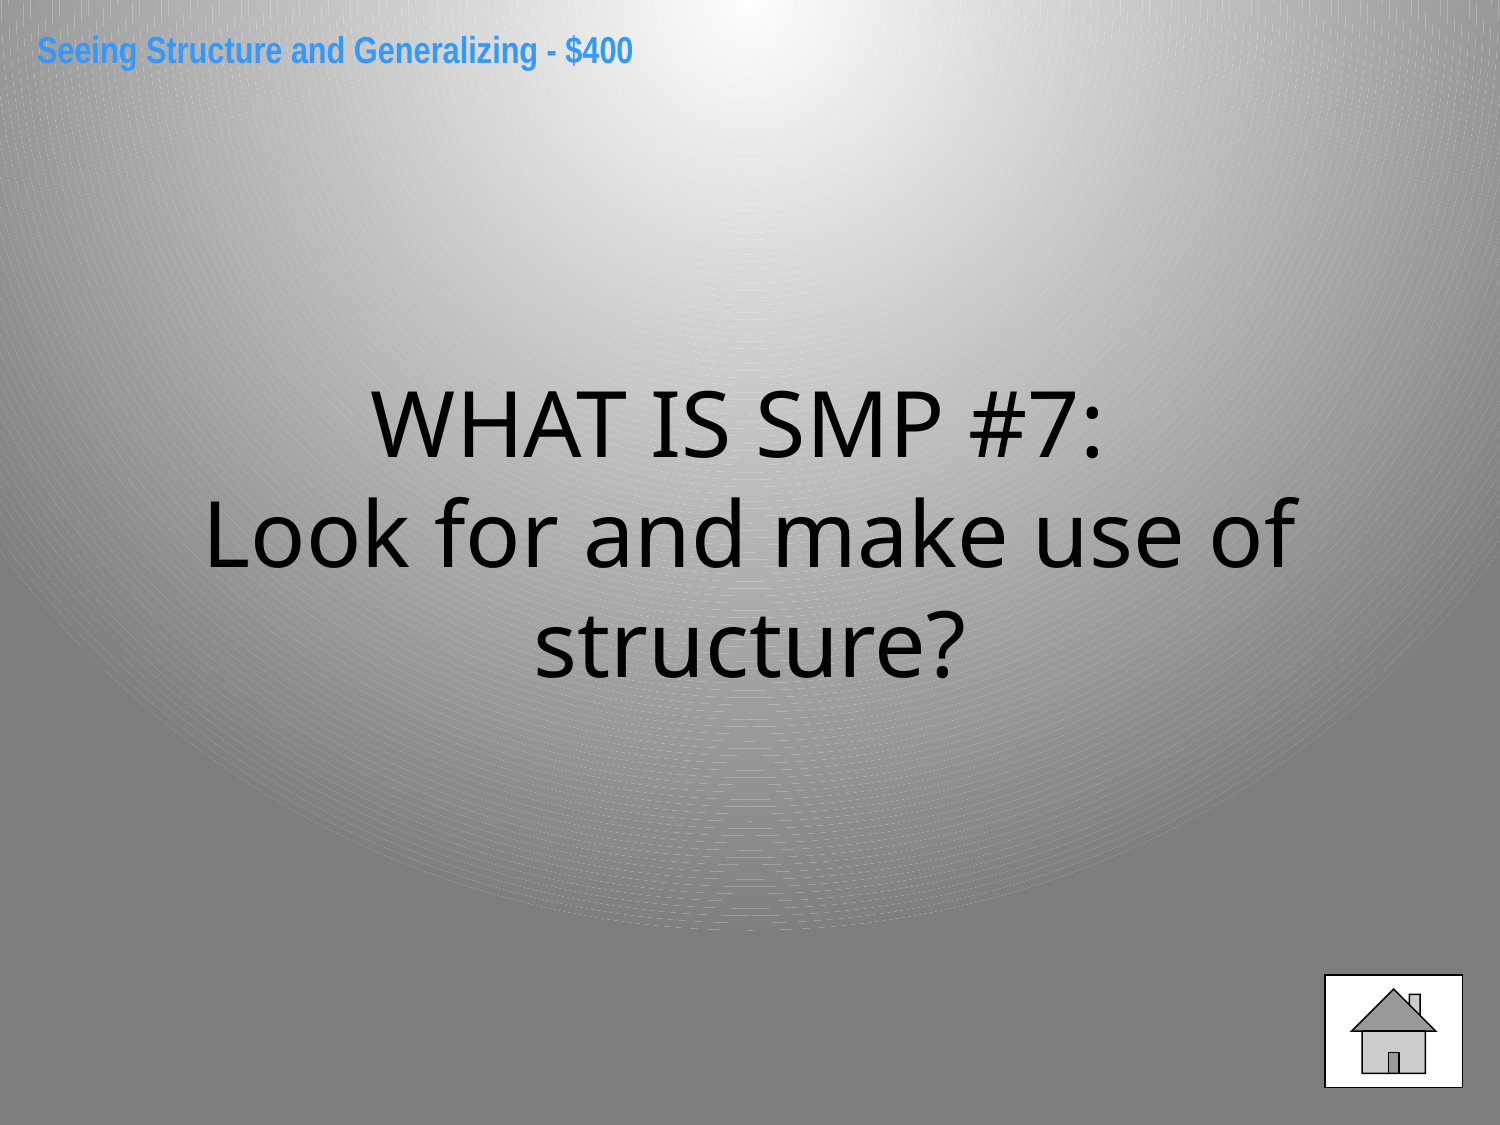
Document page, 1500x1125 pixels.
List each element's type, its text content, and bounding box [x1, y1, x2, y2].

text_box WHAT IS SMP #7: Look for and make use of structure? [74, 162, 1425, 900]
text_box Seeing Structure and Generalizing - $400 [22, 18, 1025, 94]
text_box [1324, 975, 1463, 1088]
